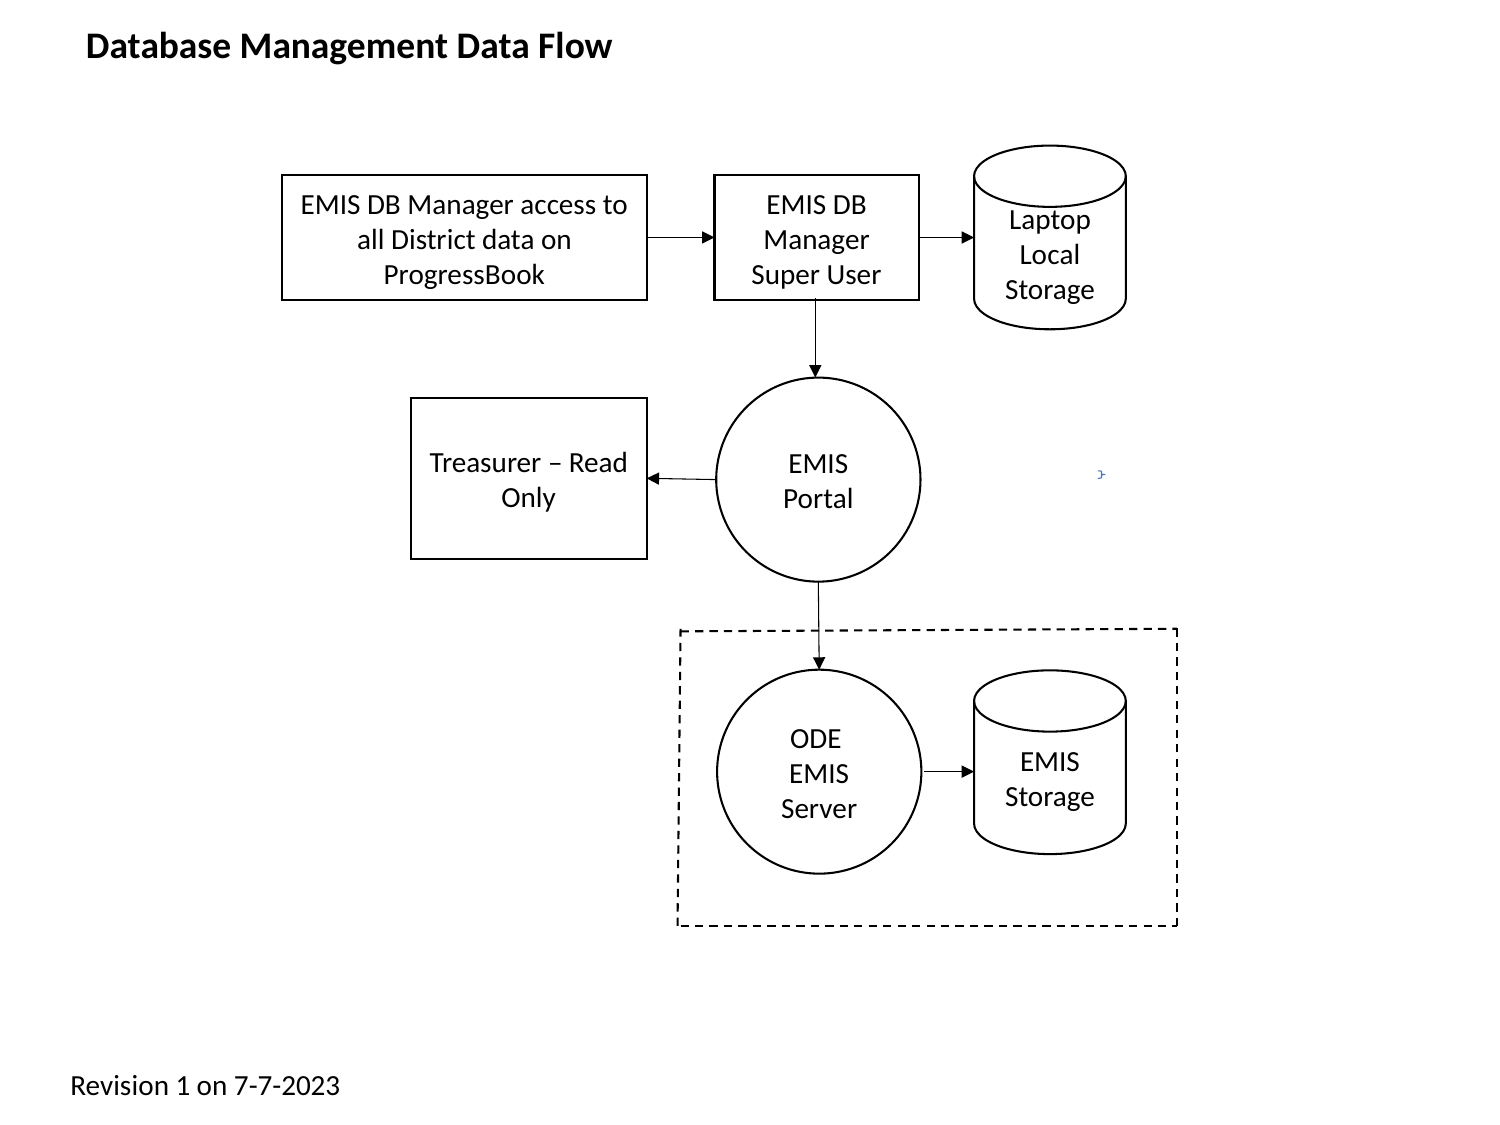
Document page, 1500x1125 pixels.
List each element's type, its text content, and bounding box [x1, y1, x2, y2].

text_box Revision 1 on 7-7-2023 [55, 1059, 431, 1109]
text_box [1097, 470, 1106, 479]
text_box EMIS DB Manager Super User [713, 174, 920, 301]
text_box EMIS Portal [715, 376, 922, 583]
text_box ODE EMIS Server [716, 668, 923, 875]
text_box EMIS DB Manager access to all District data on ProgressBook [281, 174, 648, 301]
text_box Treasurer – Read Only [410, 397, 648, 560]
text_box Database Management Data Flow [71, 13, 689, 74]
text_box EMIS Storage [973, 669, 1127, 856]
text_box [681, 628, 1176, 632]
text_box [677, 628, 681, 926]
text_box Laptop Local Storage [973, 144, 1127, 331]
